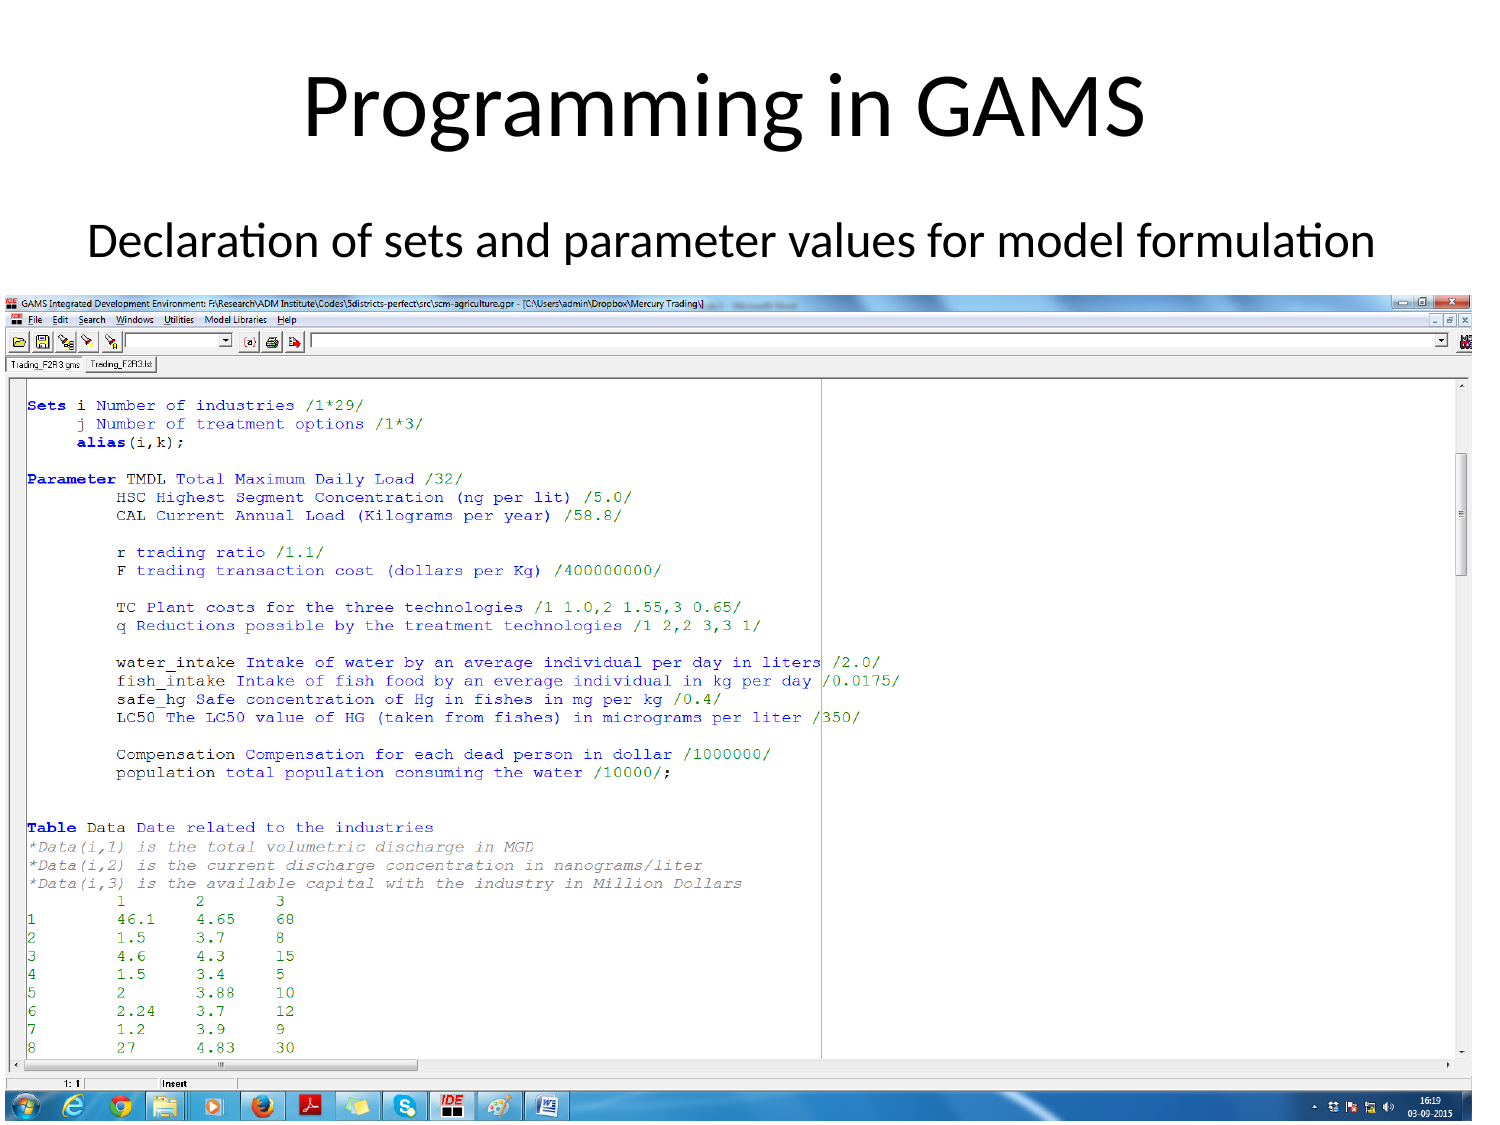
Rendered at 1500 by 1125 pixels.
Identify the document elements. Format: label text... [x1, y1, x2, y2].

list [4, 295, 1473, 1122]
title Programming in GAMS [50, 6, 1400, 194]
text_box Declaration of sets and parameter values for model formulation [72, 199, 1392, 275]
